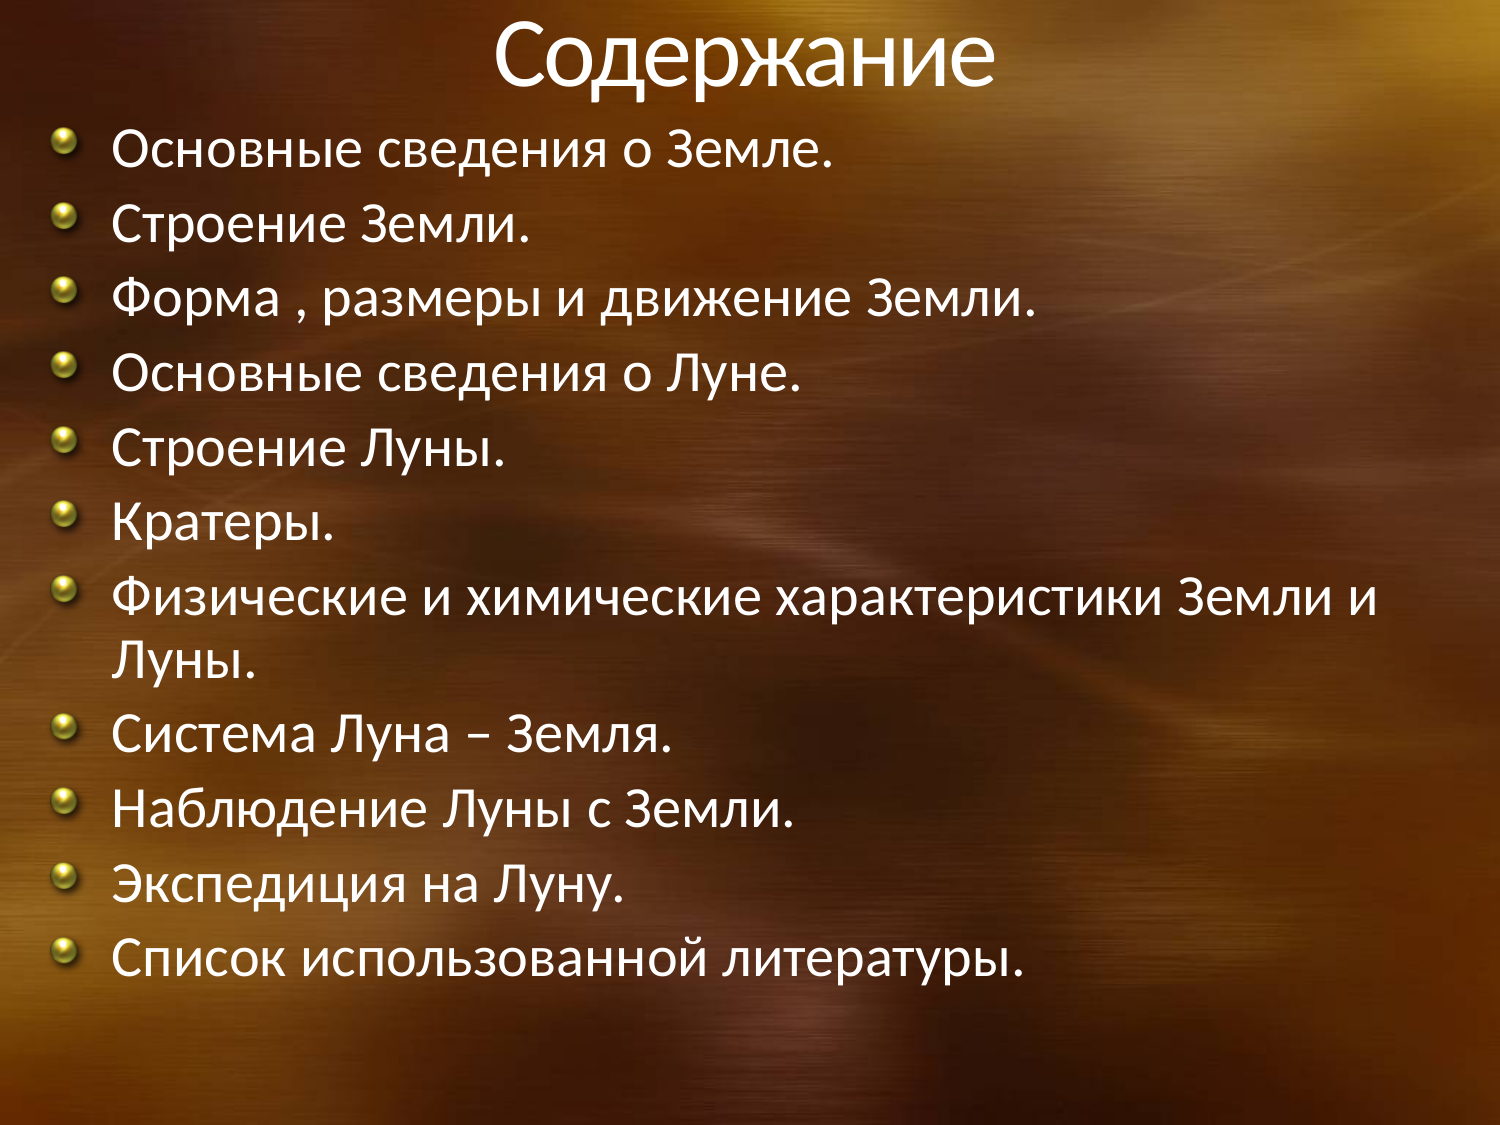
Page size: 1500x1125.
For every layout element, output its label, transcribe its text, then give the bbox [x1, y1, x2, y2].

picture [0, 0, 1500, 1125]
list Основные сведения о Земле. Строение Земли. Форма , размеры и движение Земли. Основные сведения о Луне. Строение Луны. Кратеры. Физические и химические характеристики Земли и Луны. Система Луна – Земля. Наблюдение Луны с Земли. Экспедиция на Луну. Список использованной литературы. [46, 117, 1422, 1102]
title Содержание [58, 0, 1434, 110]
